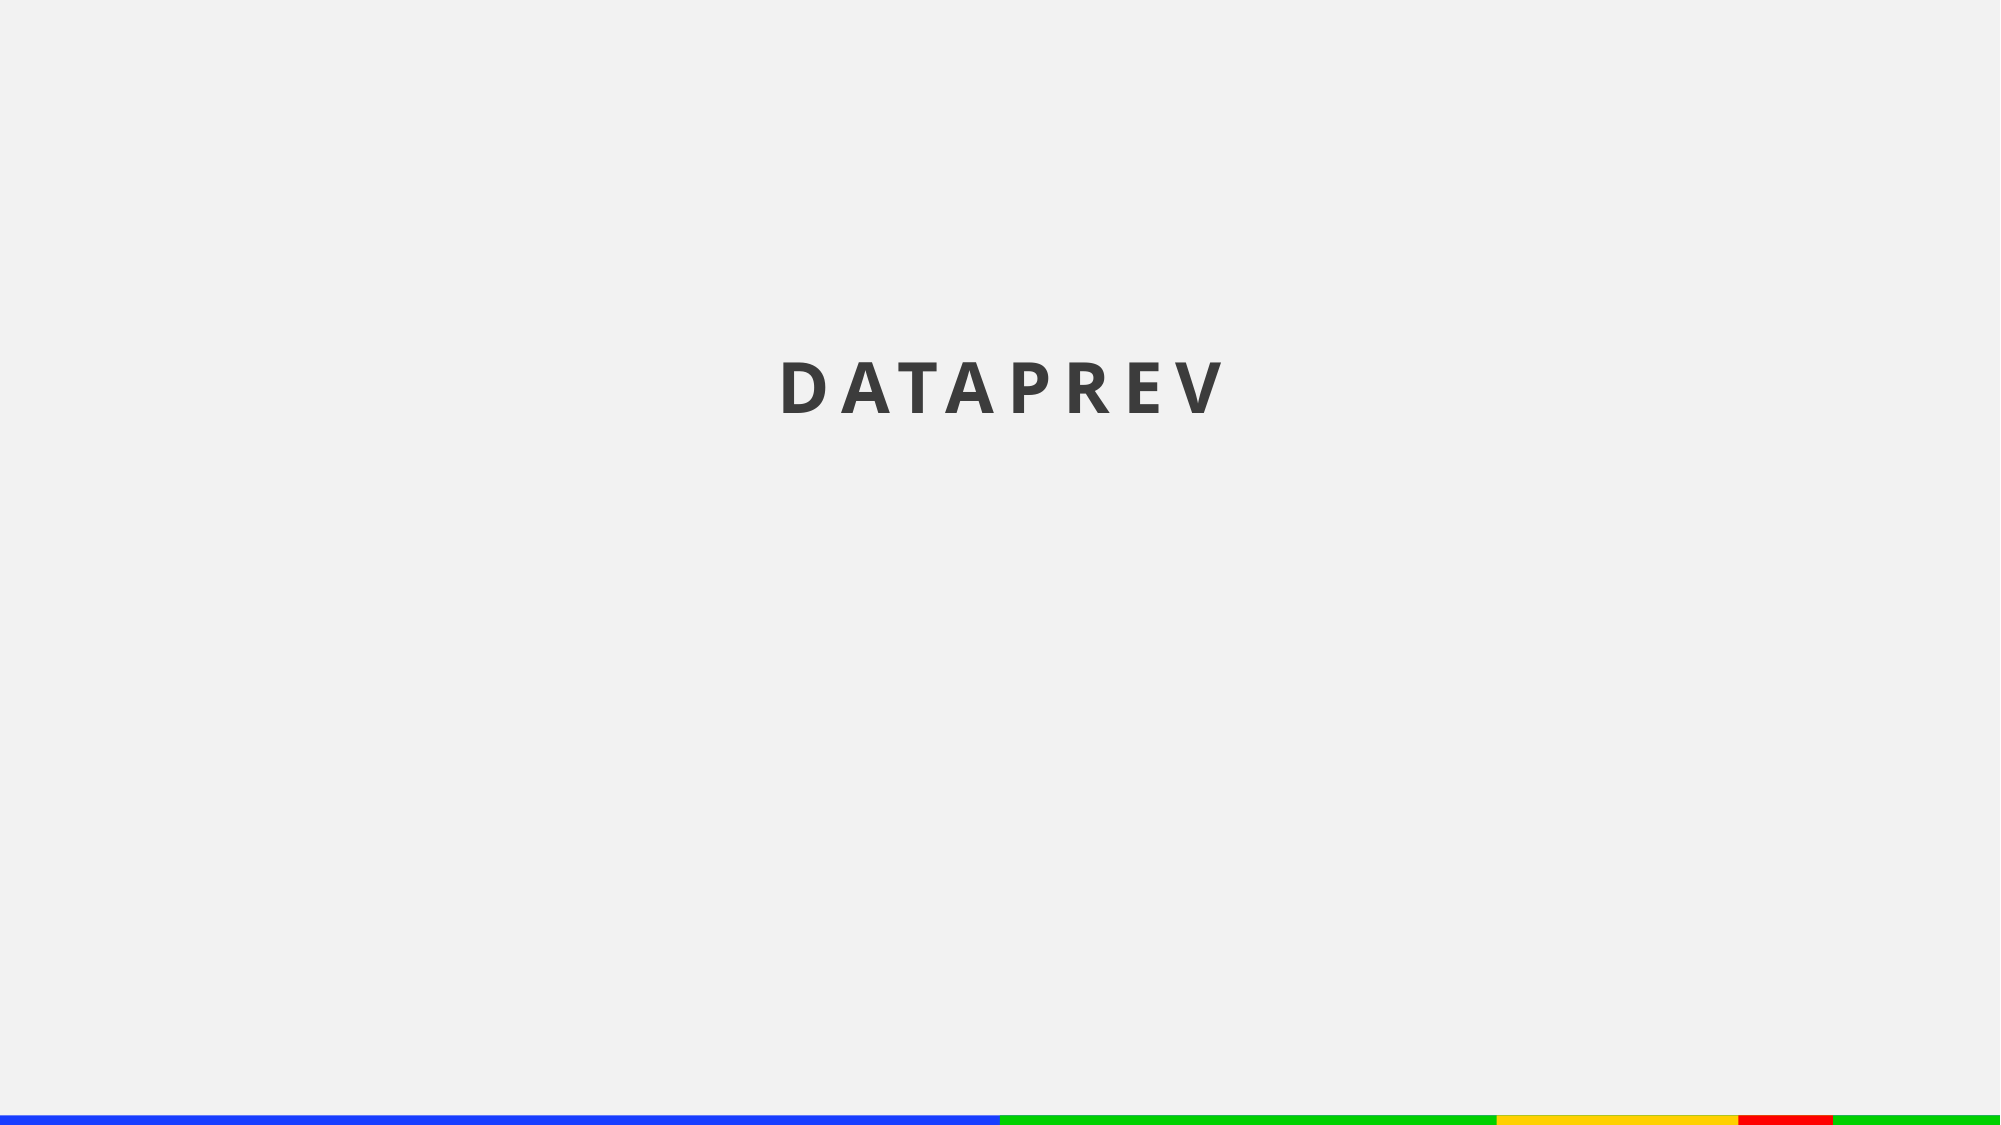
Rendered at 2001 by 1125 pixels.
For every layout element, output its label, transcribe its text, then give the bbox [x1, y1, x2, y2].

title DATAPREV [199, 344, 1801, 562]
